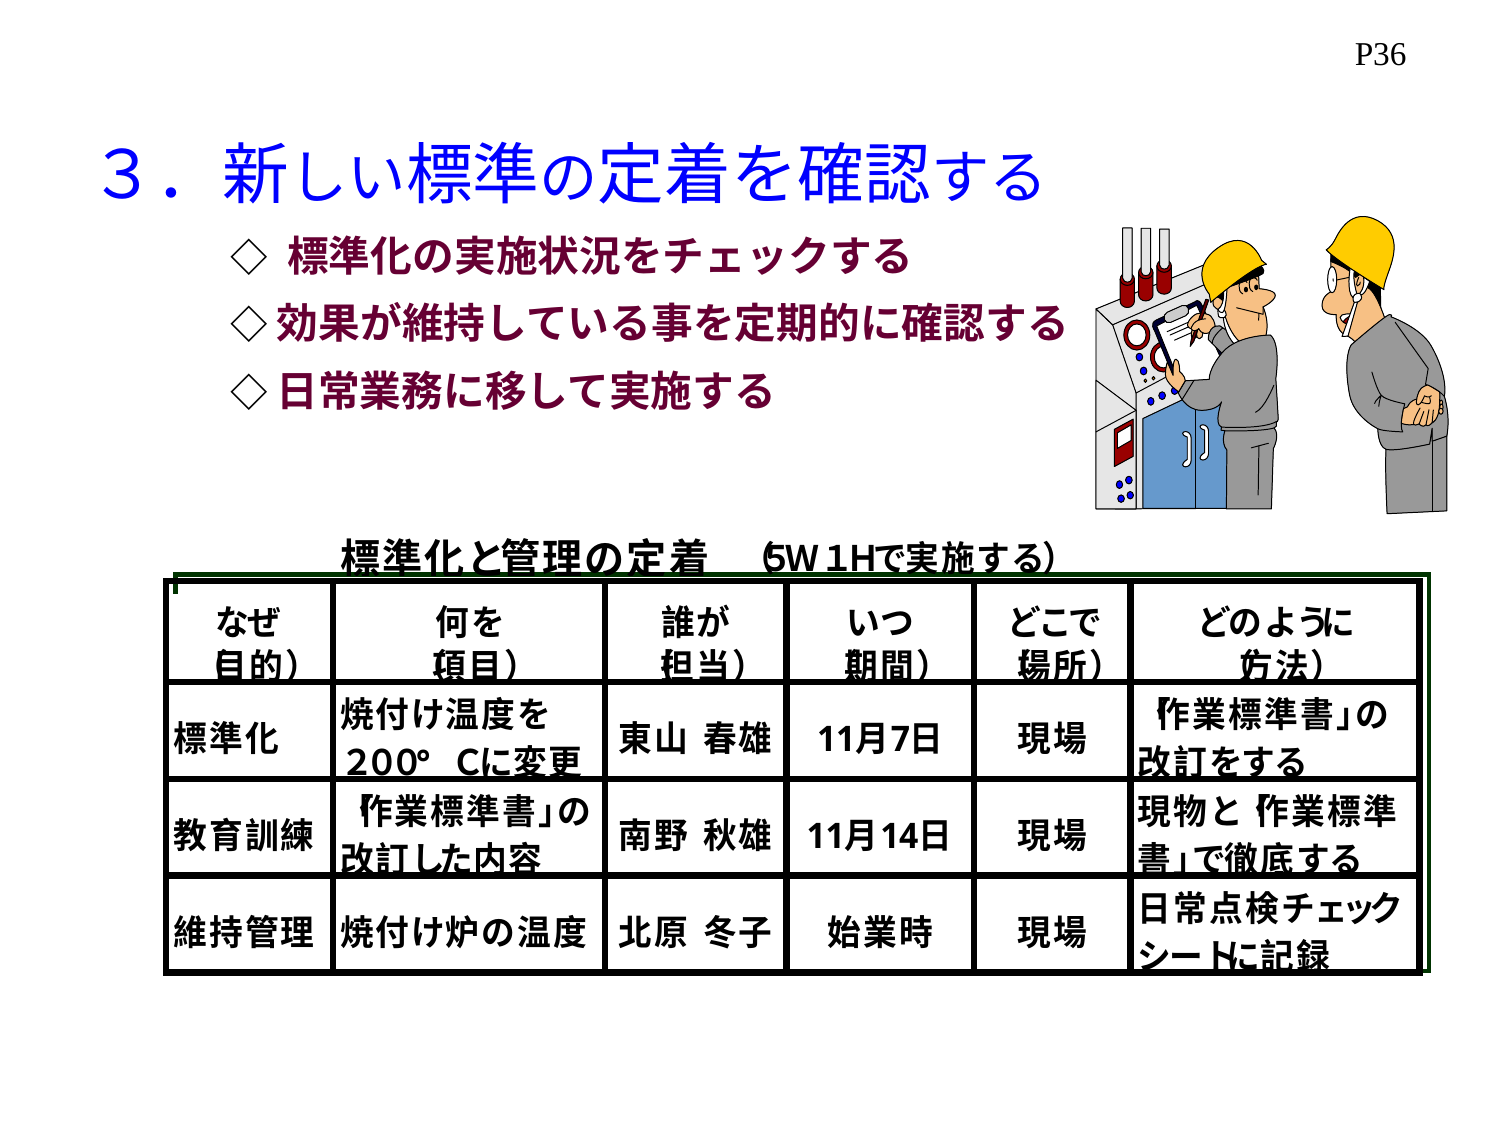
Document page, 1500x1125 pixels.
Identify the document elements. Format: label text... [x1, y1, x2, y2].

text_box P36 [1340, 24, 1500, 80]
text_box ３．新しい標準の定着を確認する [74, 127, 1286, 217]
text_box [152, 505, 1434, 987]
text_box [215, 205, 1452, 515]
